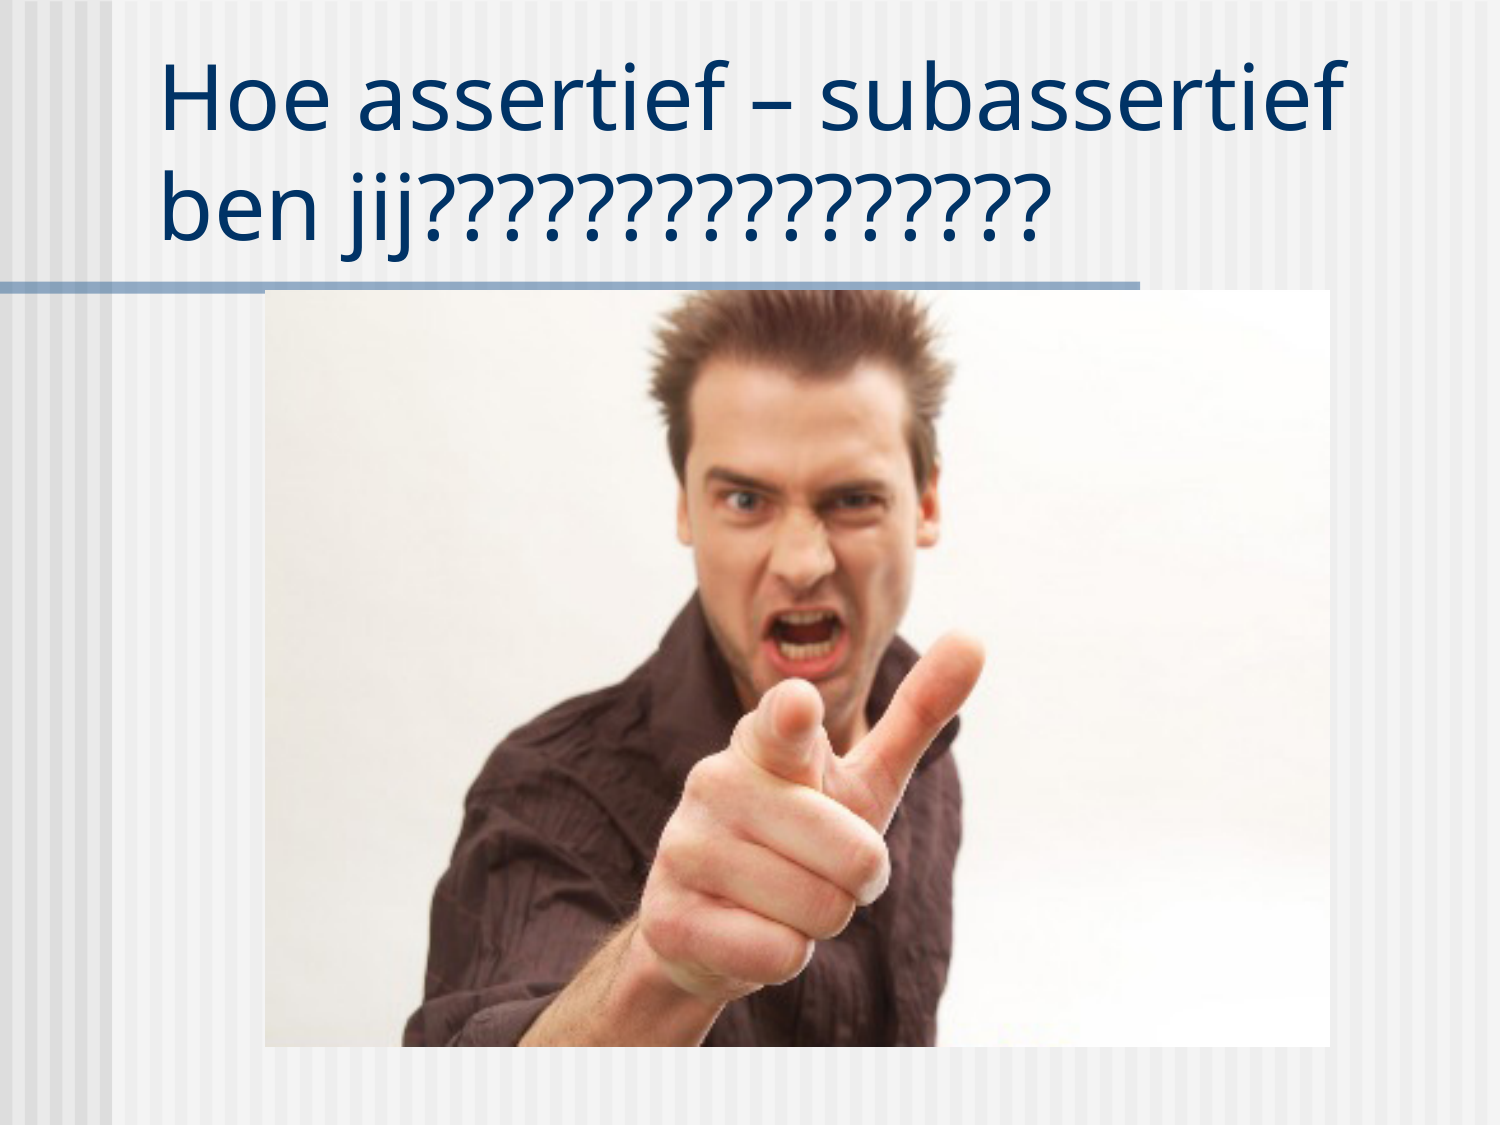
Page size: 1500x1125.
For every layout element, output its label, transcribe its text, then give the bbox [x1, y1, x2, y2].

picture [265, 290, 1330, 1048]
title Hoe assertief – subassertief ben jij???????????????? [142, 29, 1482, 267]
